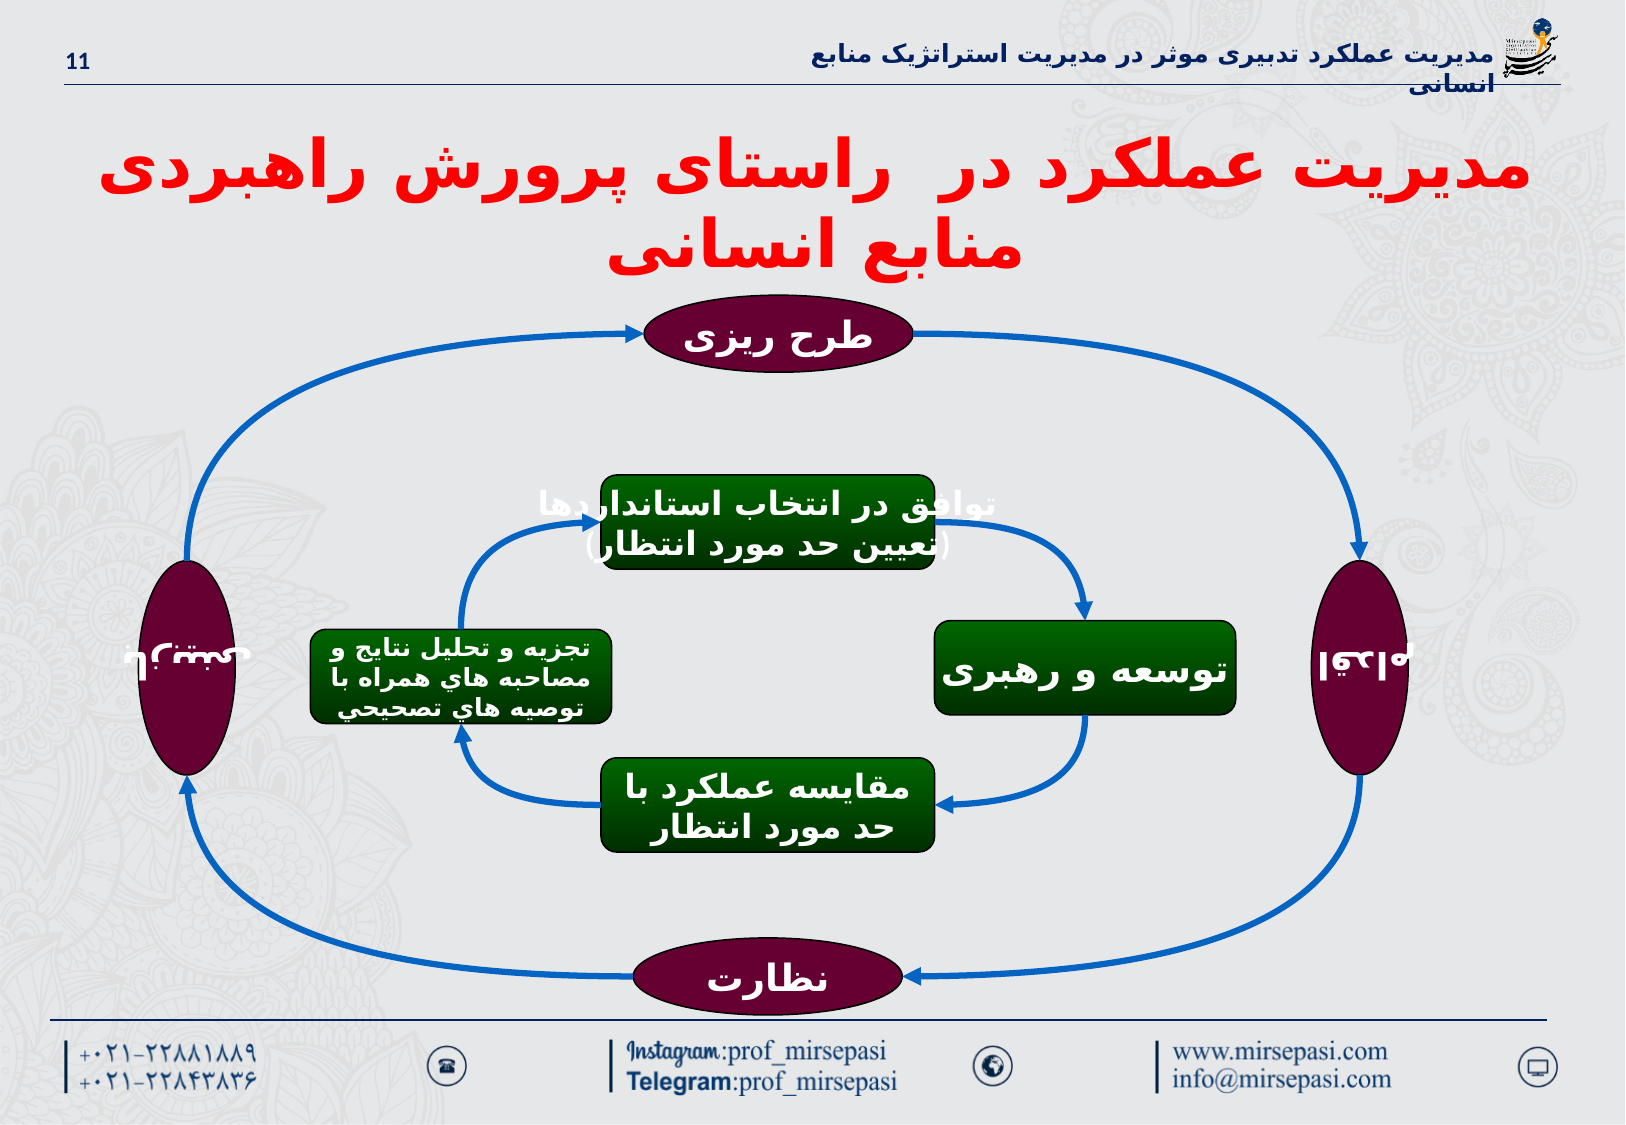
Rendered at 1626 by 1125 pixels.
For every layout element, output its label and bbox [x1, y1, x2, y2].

picture [0, 0, 1625, 1125]
text_box [50, 1019, 1558, 1096]
text_box [138, 295, 1409, 1015]
